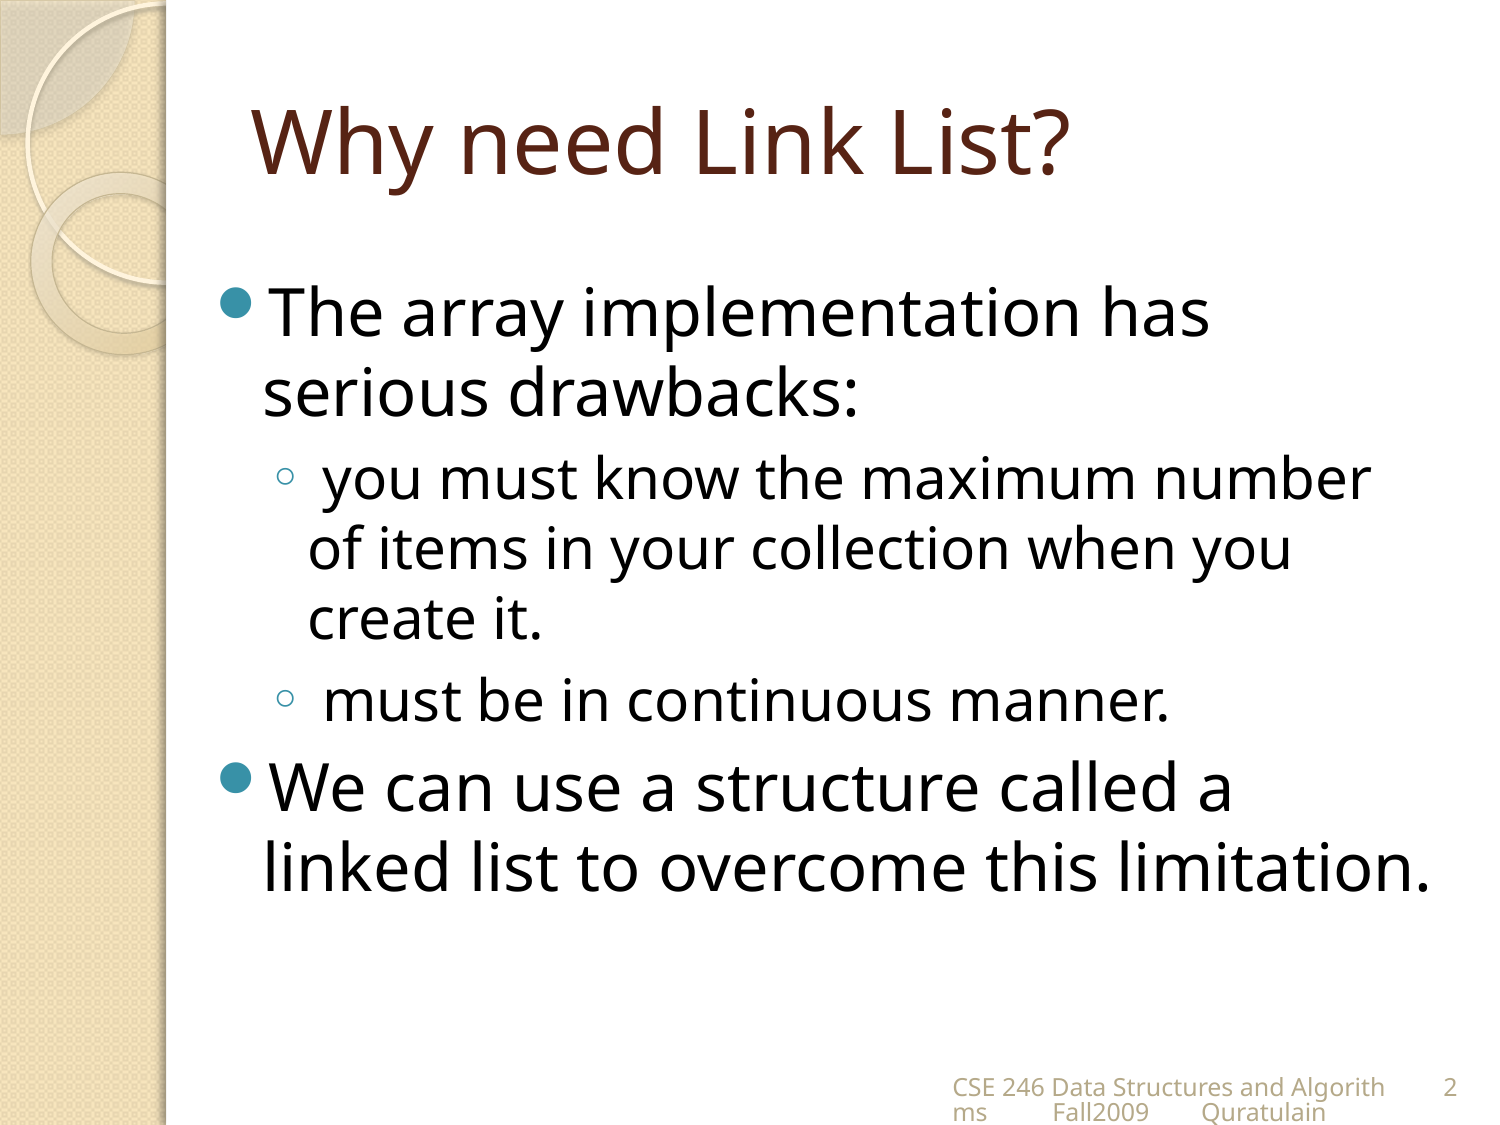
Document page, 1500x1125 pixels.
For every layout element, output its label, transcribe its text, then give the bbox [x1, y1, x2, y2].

slide_number 2 [1413, 1034, 1488, 1113]
list The array implementation has serious drawbacks: you must know the maximum number of items in your collection when you create it. must be in continuous manner. We can use a structure called a linked list to overcome this limitation. [187, 262, 1450, 1005]
title Why need Link List? [235, 45, 1466, 233]
footer CSE 246 Data Structures and Algorithms Fall2009 Quratulain [937, 1034, 1413, 1113]
